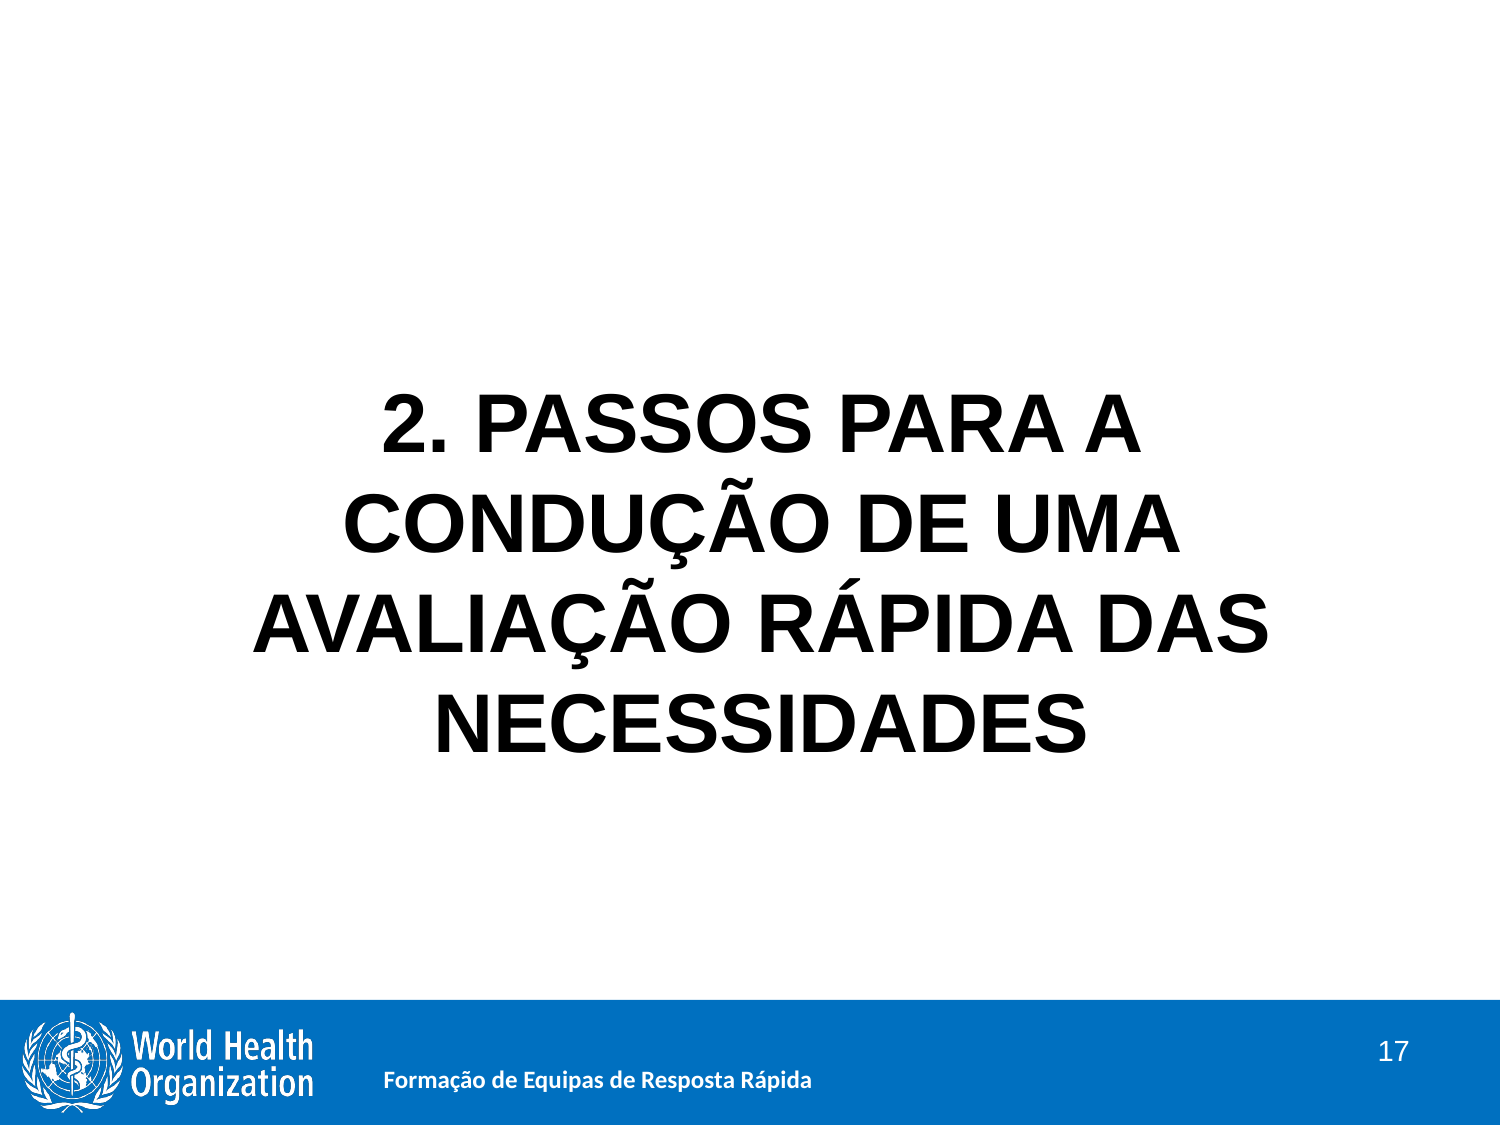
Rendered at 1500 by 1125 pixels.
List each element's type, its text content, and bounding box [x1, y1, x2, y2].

picture [21, 1012, 313, 1113]
title 2. PASSOs PARA A CONDUÇÃO DE UMA AVALIAÇÃO RÁPIDA DAS NECESSIDADES [123, 361, 1400, 586]
slide_number 17 [1074, 1024, 1425, 1103]
